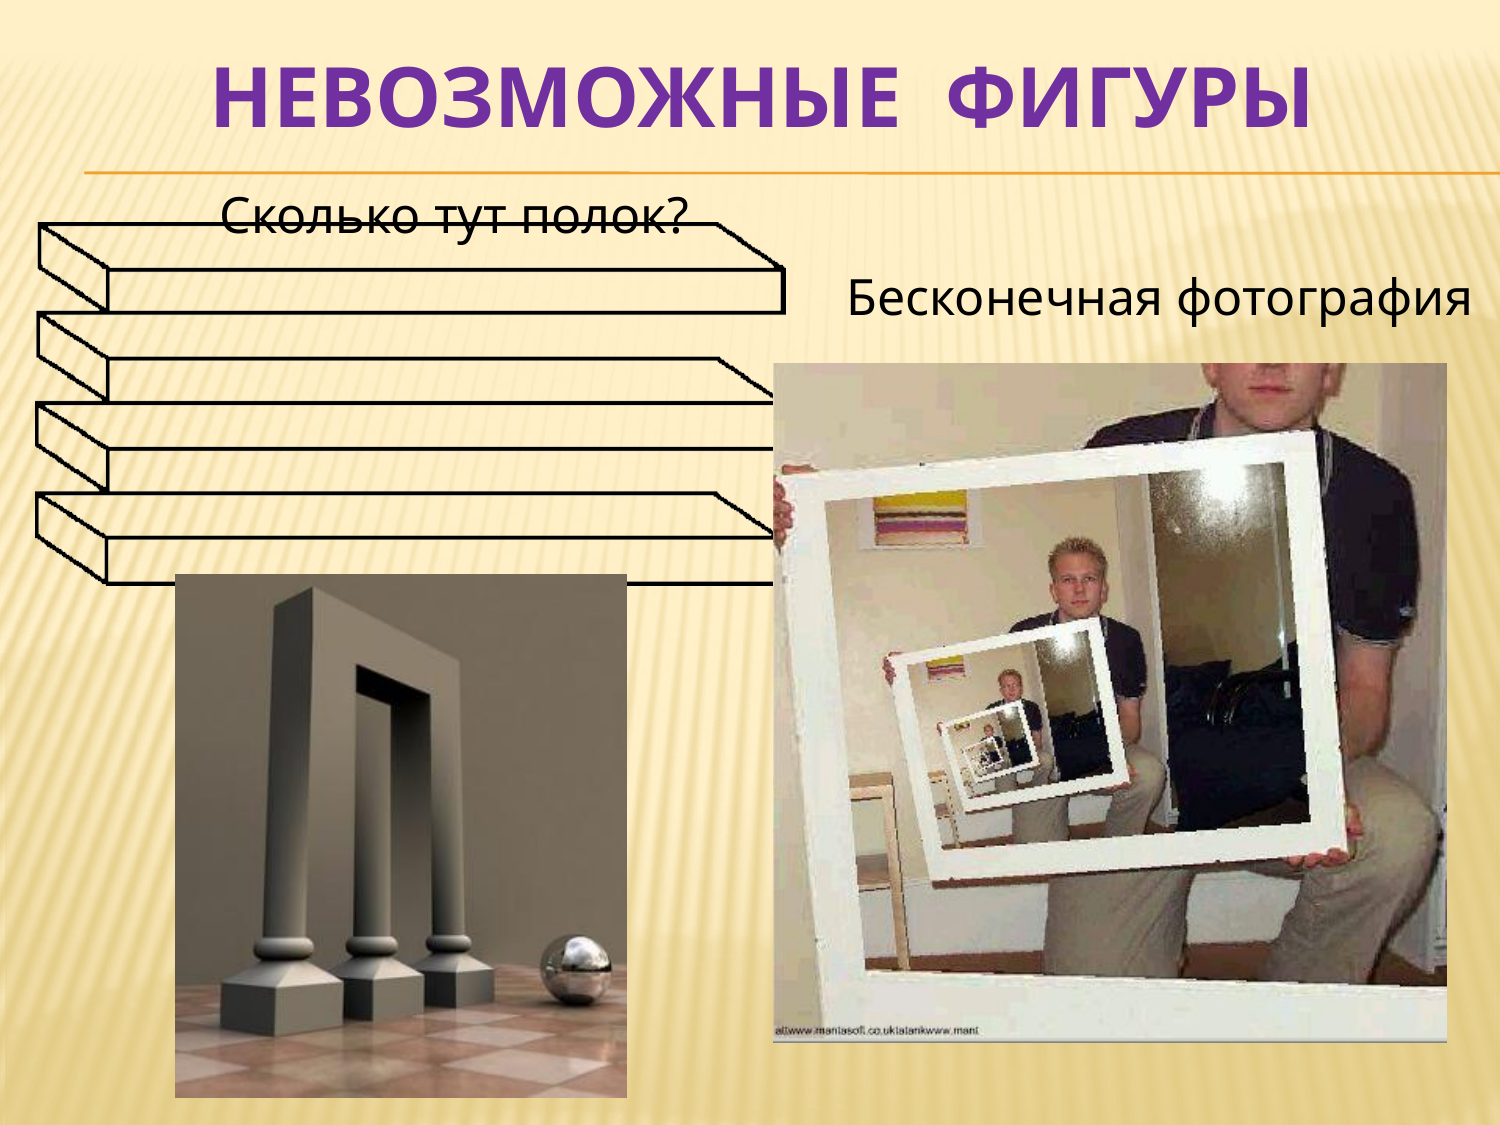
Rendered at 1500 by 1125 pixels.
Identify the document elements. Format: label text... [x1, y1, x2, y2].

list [34, 222, 787, 587]
title Невозможные фигуры [50, 75, 1475, 213]
picture [175, 573, 628, 1098]
picture [773, 362, 1448, 1044]
text_box Бесконечная фотография [831, 257, 1488, 333]
text_box Сколько тут полок? [204, 175, 705, 220]
